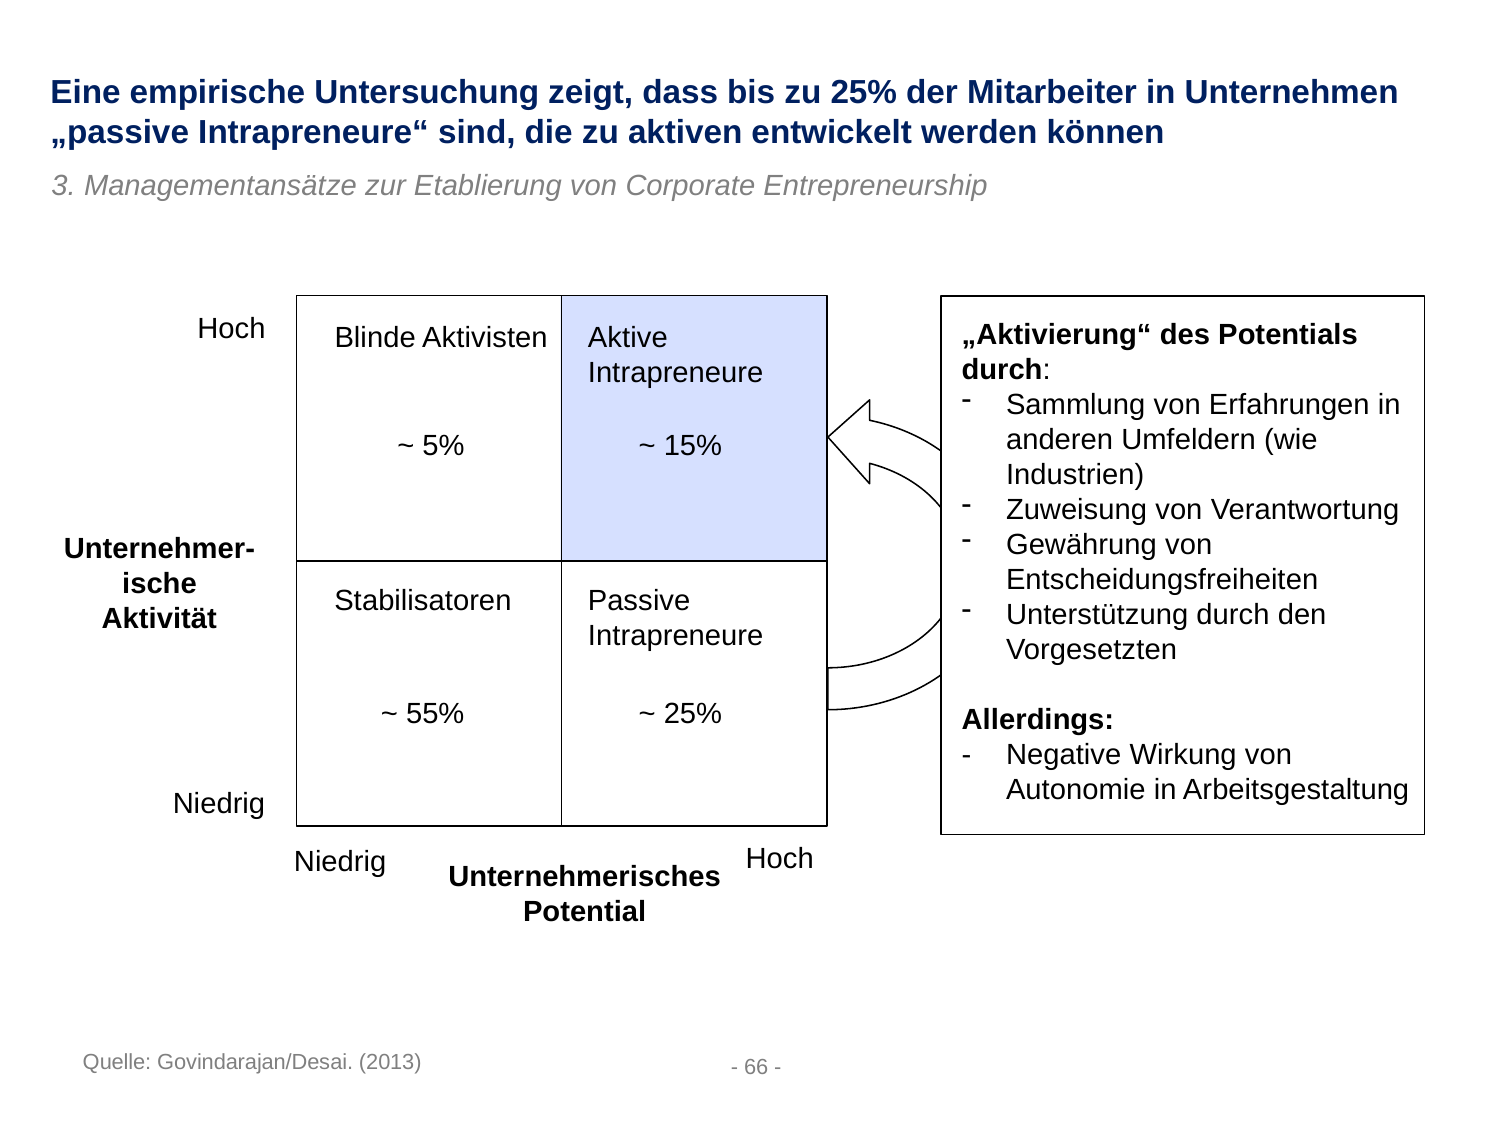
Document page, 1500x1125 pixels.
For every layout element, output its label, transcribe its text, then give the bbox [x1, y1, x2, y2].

text_box ~ 25% [623, 687, 738, 738]
text_box [827, 399, 941, 508]
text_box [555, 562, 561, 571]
text_box Unternehmer-ische Aktivität [46, 521, 272, 642]
text_box [562, 295, 827, 560]
text_box Quelle: Govindarajan/Desai. (2013) [67, 1039, 438, 1081]
text_box Niedrig [279, 834, 402, 885]
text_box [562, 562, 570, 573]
text_box ~ 5% [382, 418, 480, 469]
text_box Aktive Intrapreneure [573, 311, 819, 396]
text_box „Aktivierung“ des Potentials durch: Sammlung von Erfahrungen in anderen Umfeldern (wie Industrien) Zuweisung von Verantwortung Gewährung von Entscheidungsfreiheiten Unterstützung durch den Vorgesetzten Allerdings: - Negative Wirkung von Autonomie in Arbeitsgestaltung [946, 308, 1448, 848]
text_box [827, 618, 941, 710]
text_box Hoch [730, 832, 829, 883]
text_box Blinde Aktivisten [319, 311, 557, 361]
text_box Eine empirische Untersuchung zeigt, dass bis zu 25% der Mitarbeiter in Unternehmen „passive Intrapreneure“ sind, die zu aktiven entwickelt werden können [35, 63, 1433, 158]
text_box [296, 295, 561, 560]
text_box [566, 567, 827, 827]
slide_number - 66 - [599, 1045, 913, 1093]
text_box 3. Managementansätze zur Etablierung von Corporate Entrepreneurship [36, 159, 1005, 244]
text_box Unternehmerisches Potential [420, 849, 749, 935]
text_box Stabilisatoren [319, 574, 527, 625]
text_box [296, 567, 558, 827]
text_box Hoch [182, 302, 281, 353]
text_box ~ 15% [623, 418, 738, 469]
text_box ~ 55% [366, 687, 480, 738]
text_box [941, 295, 1425, 835]
text_box Niedrig [158, 776, 281, 827]
text_box Passive Intrapreneure [573, 574, 820, 659]
